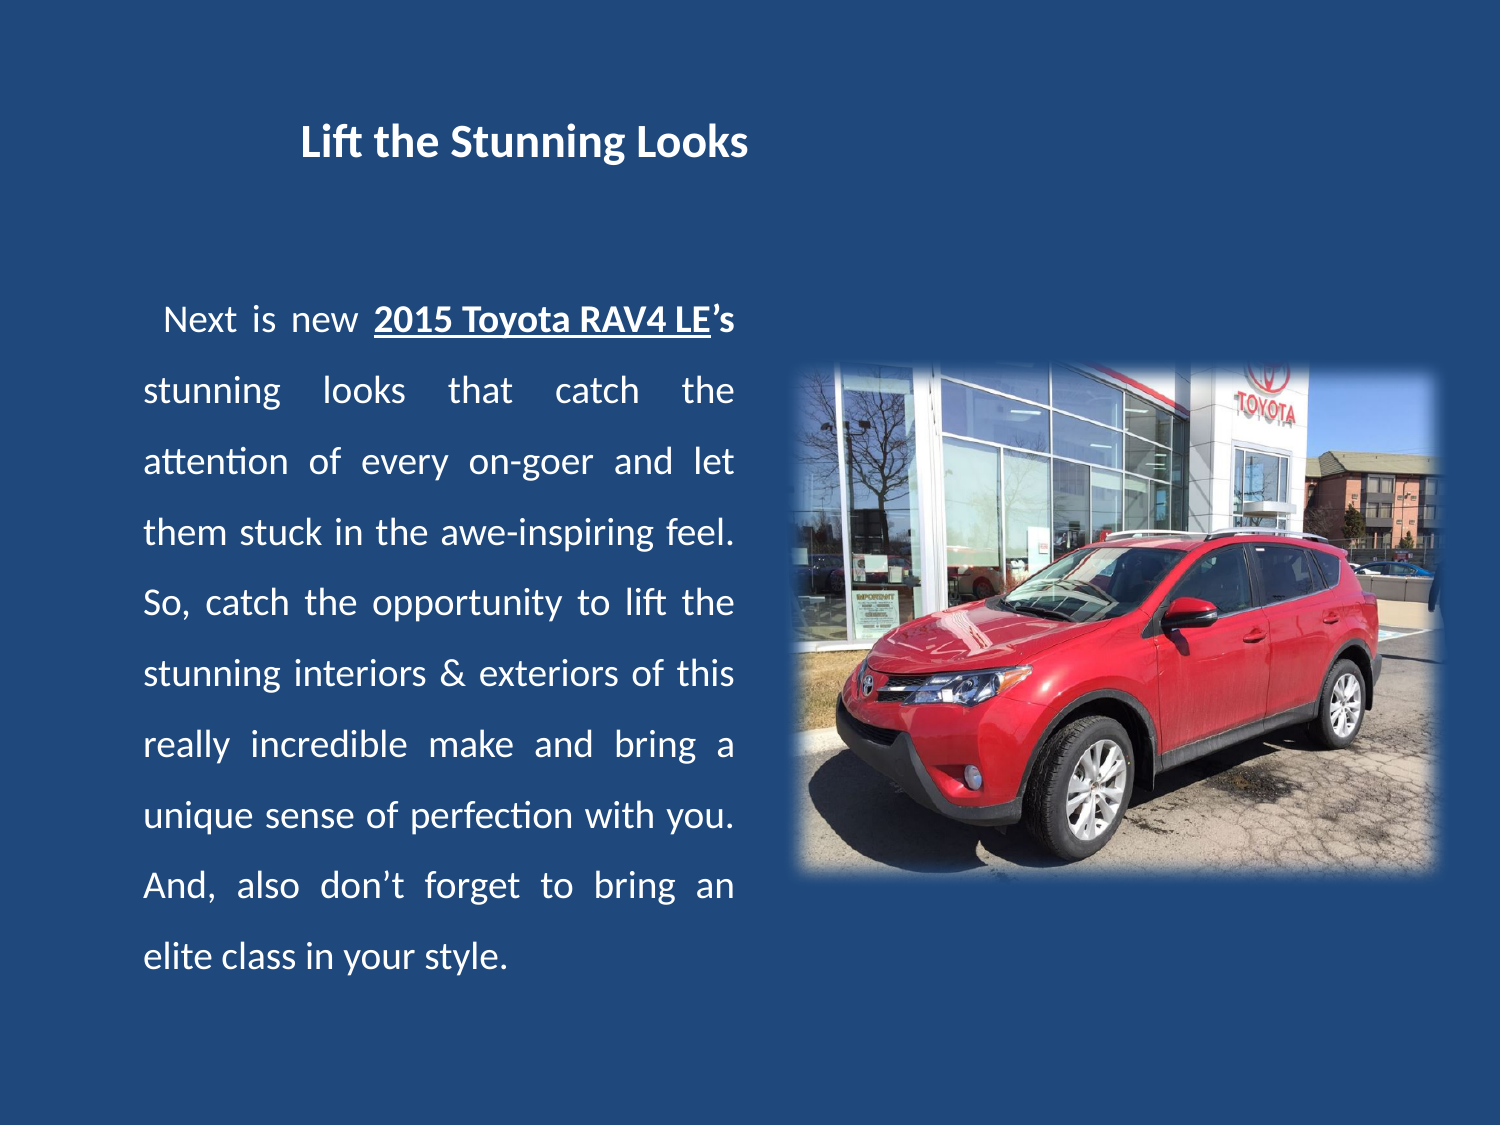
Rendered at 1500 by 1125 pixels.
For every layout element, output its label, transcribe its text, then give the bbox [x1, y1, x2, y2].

picture [783, 357, 1451, 888]
title Lift the Stunning Looks [0, 45, 1200, 233]
list Next is new 2015 Toyota RAV4 LE’s stunning looks that catch the attention of every on-goer and let them stuck in the awe-inspiring feel. So, catch the opportunity to lift the stunning interiors & exteriors of this really incredible make and bring a unique sense of perfection with you. And, also don’t forget to bring an elite class in your style. [75, 262, 750, 1005]
